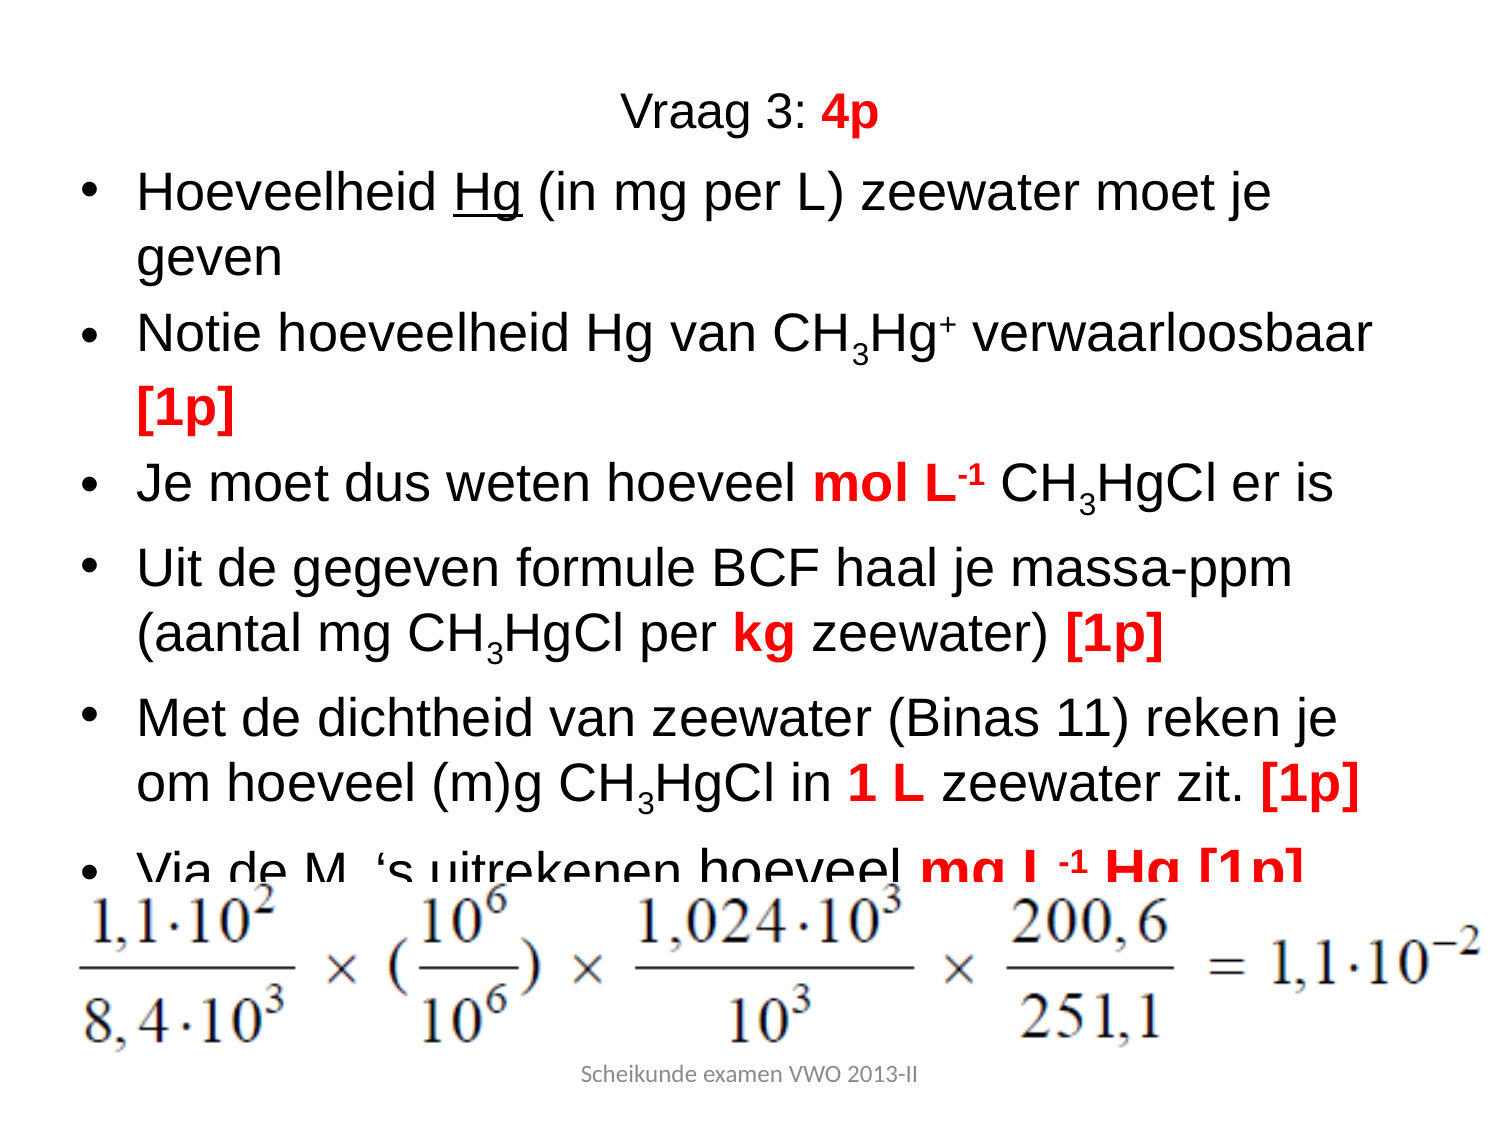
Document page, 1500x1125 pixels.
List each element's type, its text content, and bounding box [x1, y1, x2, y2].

list Hoeveelheid Hg (in mg per L) zeewater moet je geven Notie hoeveelheid Hg van CH3Hg+ verwaarloosbaar [1p] Je moet dus weten hoeveel mol L-1 CH3HgCl er is Uit de gegeven formule BCF haal je massa-ppm (aantal mg CH3HgCl per kg zeewater) [1p] Met de dichtheid van zeewater (Binas 11) reken je om hoeveel (m)g CH3HgCl in 1 L zeewater zit. [1p] Via de Mm‘s uitrekenen hoeveel mg L-1 Hg [1p] [64, 149, 1415, 880]
picture [62, 882, 1500, 1060]
title Vraag 3: 4p [75, 45, 1425, 173]
footer Scheikunde examen VWO 2013-II [512, 1069, 988, 1103]
